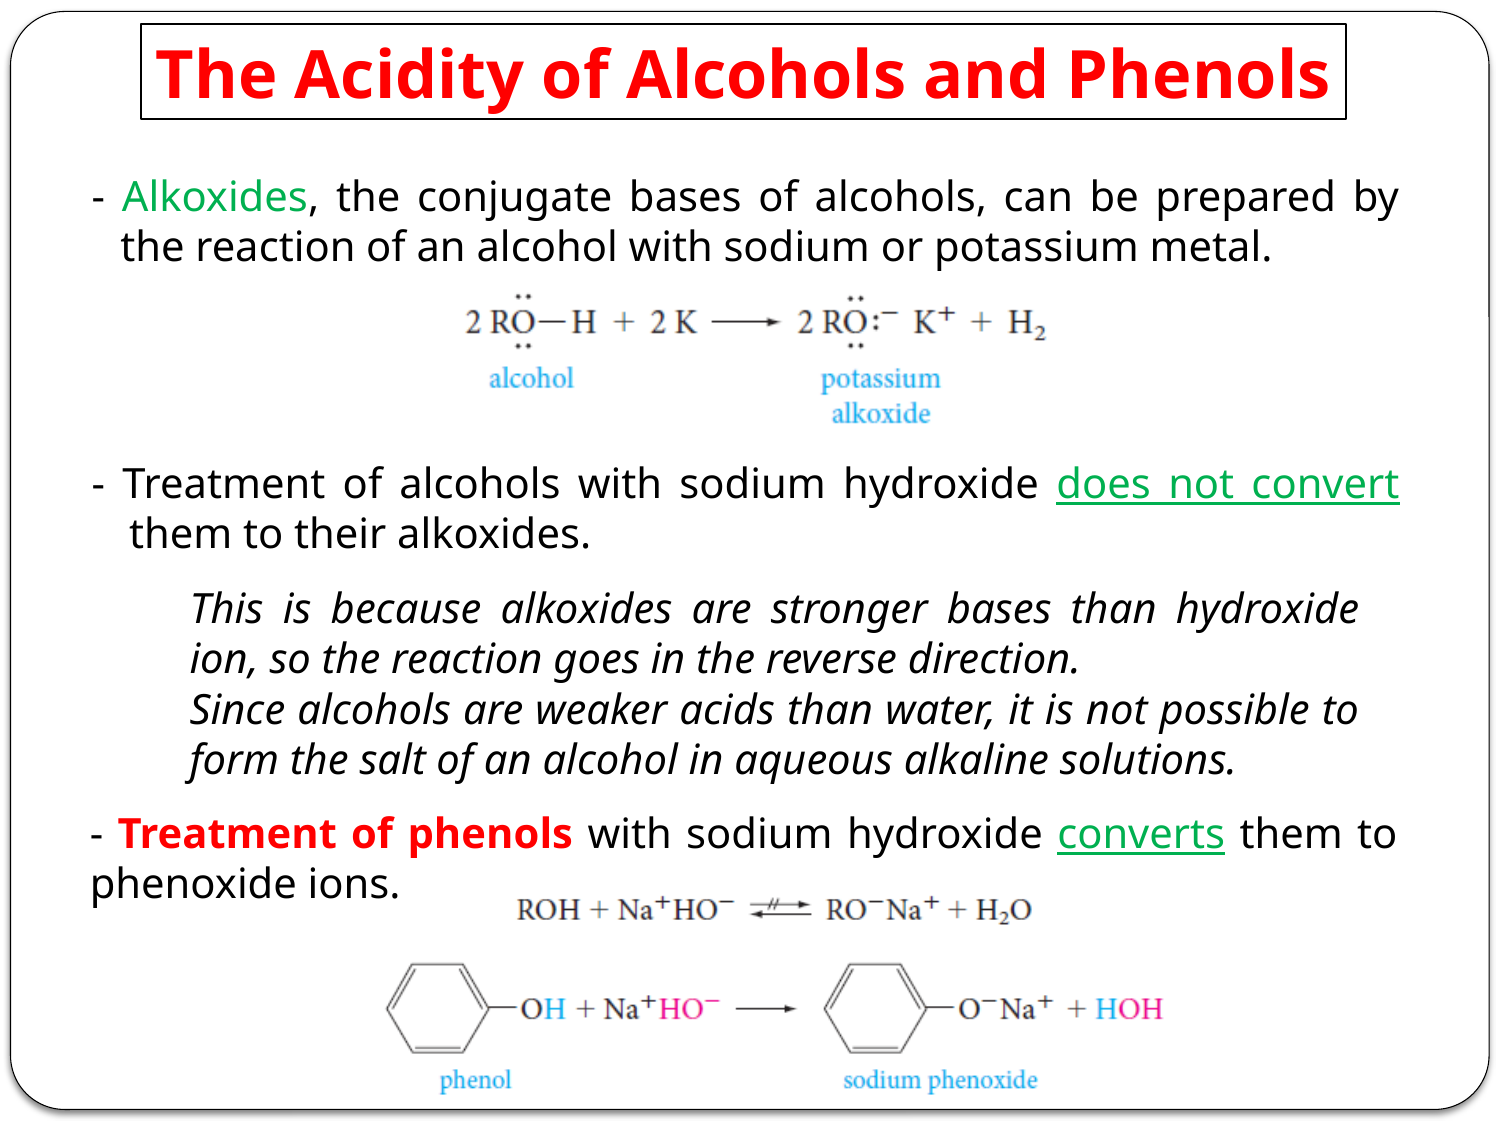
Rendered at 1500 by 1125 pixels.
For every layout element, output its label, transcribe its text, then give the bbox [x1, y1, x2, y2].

text_box - Alkoxides, the conjugate bases of alcohols, can be prepared by the reaction of an alcohol with sodium or potassium metal. [76, 162, 1415, 278]
picture [374, 887, 1171, 1103]
text_box - Treatment of phenols with sodium hydroxide converts them to phenoxide ions. [74, 799, 1413, 915]
text_box - Treatment of alcohols with sodium hydroxide does not convert them to their alkoxides. [76, 449, 1415, 565]
text_box This is because alkoxides are stronger bases than hydroxide ion, so the reaction goes in the reverse direction. Since alcohols are weaker acids than water, it is not possible to form the salt of an alcohol in aqueous alkaline solutions. [174, 574, 1375, 790]
text_box The Acidity of Alcohols and Phenols [140, 23, 1347, 120]
picture [449, 290, 1053, 435]
